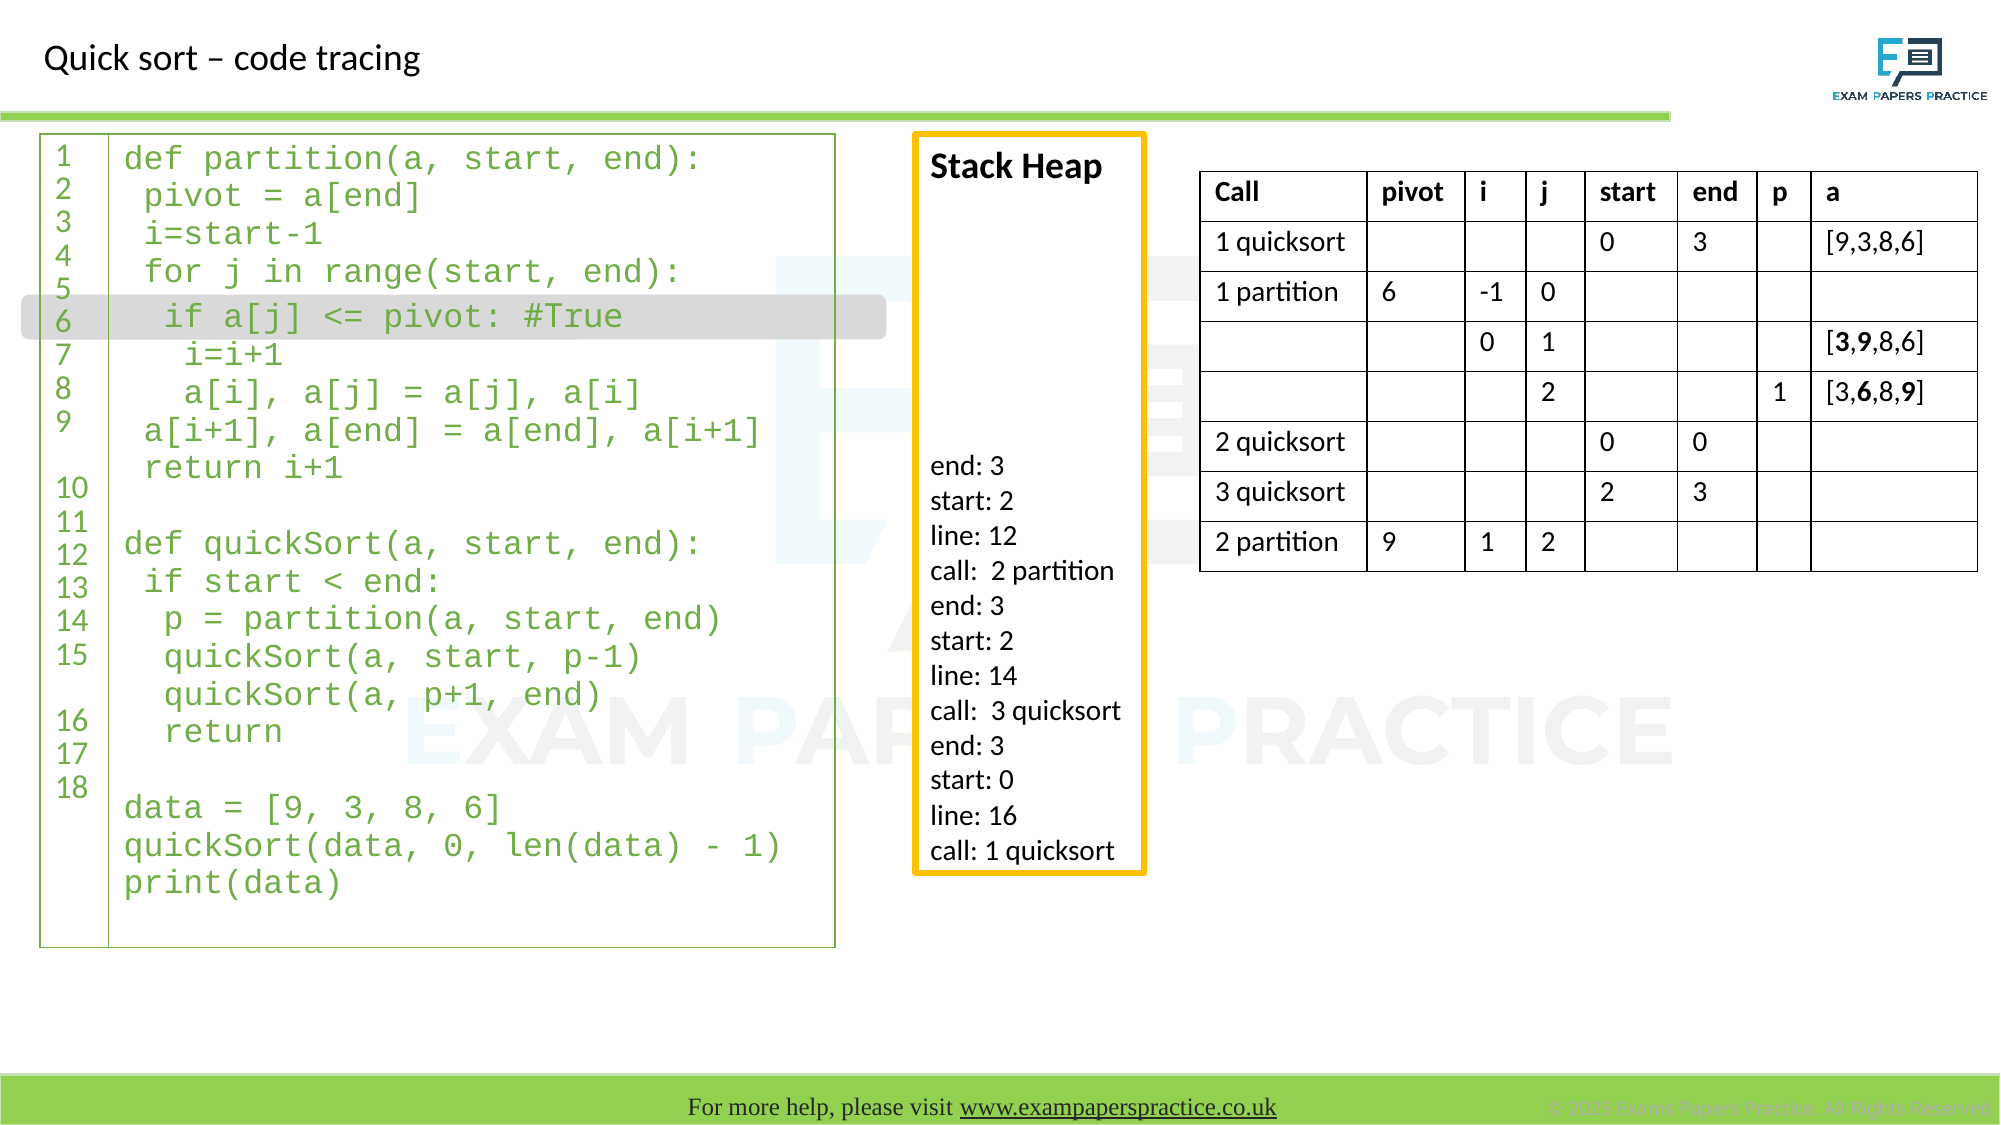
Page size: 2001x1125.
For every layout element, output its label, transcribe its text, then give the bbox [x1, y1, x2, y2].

table_cell -1 [1466, 272, 1525, 321]
table_cell 1 [1758, 372, 1810, 421]
table_cell [1678, 322, 1756, 371]
table_cell [9,3,8,6] [1812, 222, 1977, 271]
table_header start [1586, 172, 1677, 221]
table_cell 2 [1527, 372, 1584, 421]
table_cell [3,9,8,6] [1812, 322, 1977, 371]
table_cell [1586, 322, 1677, 371]
table_cell [1368, 322, 1464, 371]
table_cell [1812, 272, 1977, 321]
table_cell 6 [1368, 272, 1464, 321]
table_cell [1758, 272, 1810, 321]
table_cell 3 quicksort [1201, 472, 1366, 521]
table_cell 1 partition [1201, 272, 1366, 321]
table_cell [1527, 422, 1584, 471]
table_cell [1758, 422, 1810, 471]
table_cell [1527, 222, 1584, 271]
text_box [836, 294, 887, 340]
table_cell [1678, 522, 1756, 571]
table_cell [1368, 372, 1464, 421]
table_cell [1466, 422, 1525, 471]
table_cell 3 [1678, 472, 1756, 521]
table_cell [1466, 372, 1525, 421]
table_cell [3,6,8,9] [1812, 372, 1977, 421]
table_header i [1466, 172, 1525, 221]
table_header a [1812, 172, 1977, 221]
table_header def partition(a, start, end): pivot = a[end] i=start-1 for j in range(start, end): if a[j] <= pivot: #True i=i+1 a[i], a[j] = a[j], a[i] a[i+1], a[end] = a[end], a[i+1] return i+1 def quickSort(a, start, end): if start < end: p = partition(a, start, end) quickSort(a, start, p-1) quickSort(a, p+1, end) return data = [9, 3, 8, 6] quickSort(data, 0, len(data) - 1) print(data) [109, 135, 834, 947]
text_box Quick sort – code tracing [28, 25, 1072, 86]
table_cell 2 [1527, 522, 1584, 571]
table_header pivot [1368, 172, 1464, 221]
table_cell 9 [1368, 522, 1464, 571]
table_cell [1812, 522, 1977, 571]
table_cell [1586, 372, 1677, 421]
text_box [21, 294, 39, 340]
table_cell 1 [1466, 522, 1525, 571]
table_cell [1527, 472, 1584, 521]
table_cell [1758, 522, 1810, 571]
table_cell [1678, 372, 1756, 421]
table_cell 2 partition [1201, 522, 1366, 571]
table_header Call [1201, 172, 1366, 221]
table_cell [1812, 422, 1977, 471]
table_cell [1368, 472, 1464, 521]
table_header j [1527, 172, 1584, 221]
table_cell [1586, 272, 1677, 321]
table_cell 0 [1586, 422, 1677, 471]
table_cell 0 [1527, 272, 1584, 321]
table_cell 0 [1466, 322, 1525, 371]
table_cell [1586, 522, 1677, 571]
table_cell [1201, 322, 1366, 371]
table_cell [1678, 272, 1756, 321]
table_cell [1201, 372, 1366, 421]
table_header end [1678, 172, 1756, 221]
table_header p [1758, 172, 1810, 221]
table_cell [1466, 222, 1525, 271]
table_cell [1812, 472, 1977, 521]
table_cell [1758, 472, 1810, 521]
table_cell [1368, 222, 1464, 271]
table_cell 0 [1586, 222, 1677, 271]
table_cell 2 [1586, 472, 1677, 521]
table_cell [1758, 322, 1810, 371]
table_cell 2 quicksort [1201, 422, 1366, 471]
table_cell [1758, 222, 1810, 271]
table_cell 1 [1527, 322, 1584, 371]
table_cell 3 [1678, 222, 1756, 271]
text_box Stack Heap end: 3 start: 2 line: 12 call: 2 partition end: 3 start: 2 line: 14 call: 3 quicksort end: 3 start: 0 line: 16 call: 1 quicksort [915, 133, 1145, 874]
table_header 1 2 3 4 5 6 7 8 9 10 11 12 13 14 15 16 17 18 [41, 135, 108, 947]
table_cell [1466, 472, 1525, 521]
table_cell 0 [1678, 422, 1756, 471]
table_cell [1368, 422, 1464, 471]
table_cell 1 quicksort [1201, 222, 1366, 271]
